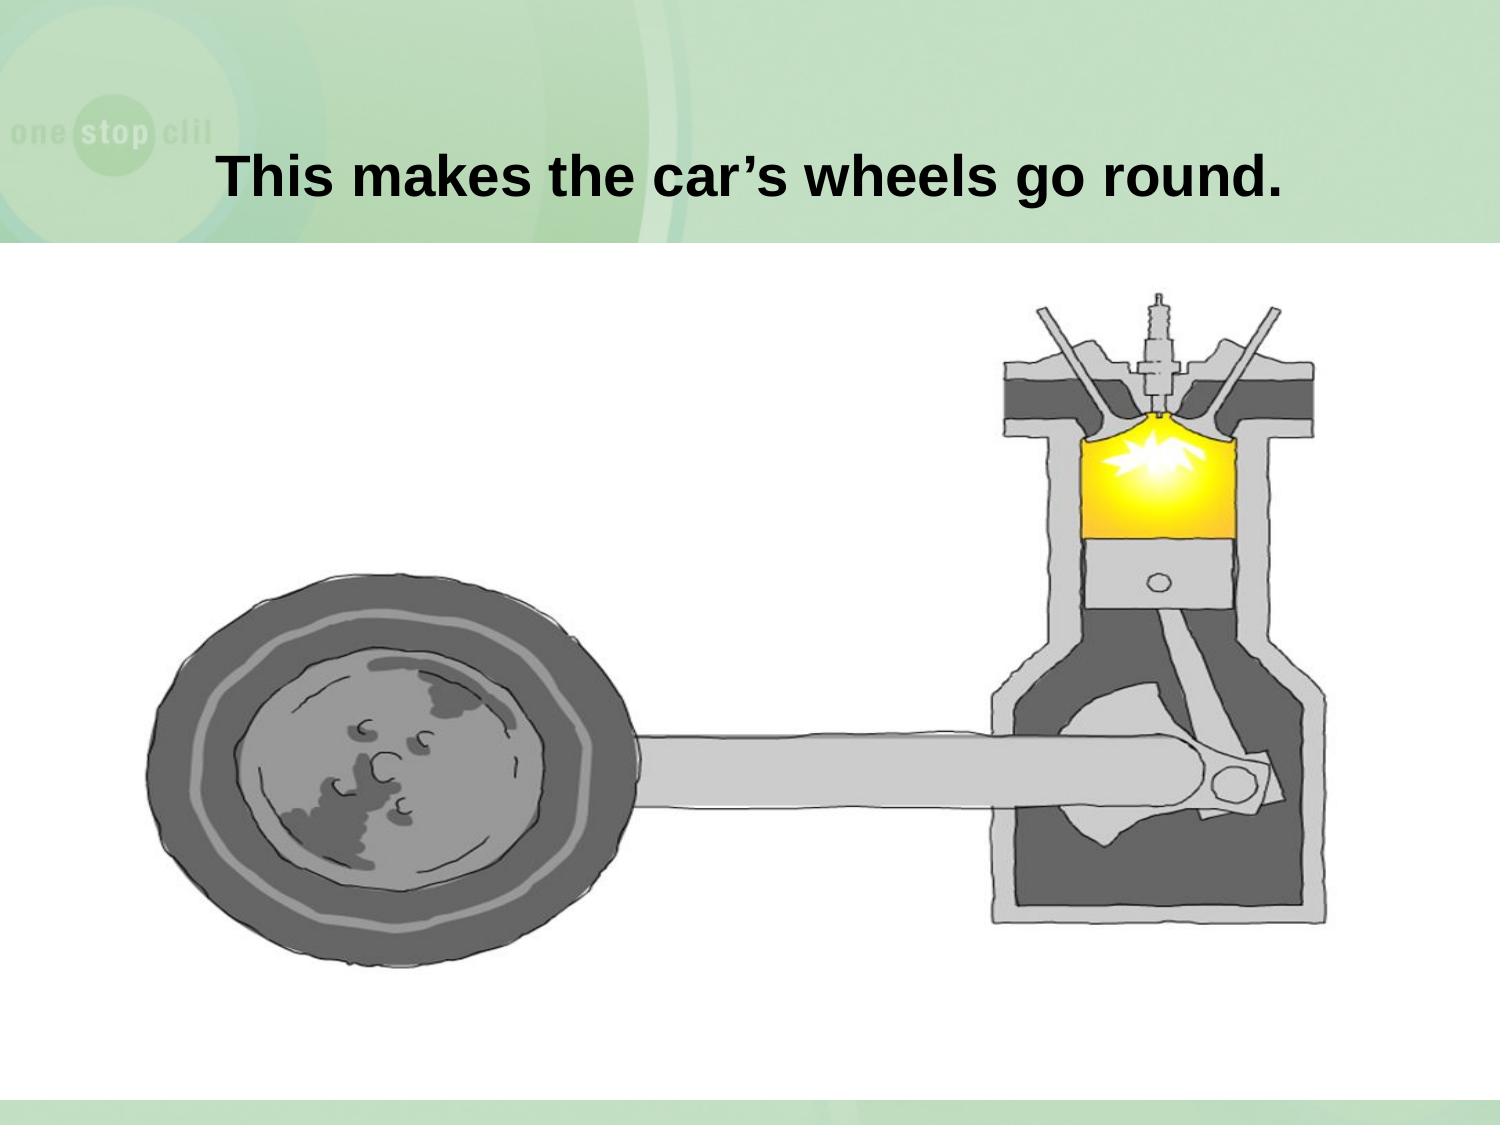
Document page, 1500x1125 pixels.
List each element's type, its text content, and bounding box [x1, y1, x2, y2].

picture [0, 0, 1500, 1125]
title This makes the car’s wheels go round. [75, 79, 1425, 241]
